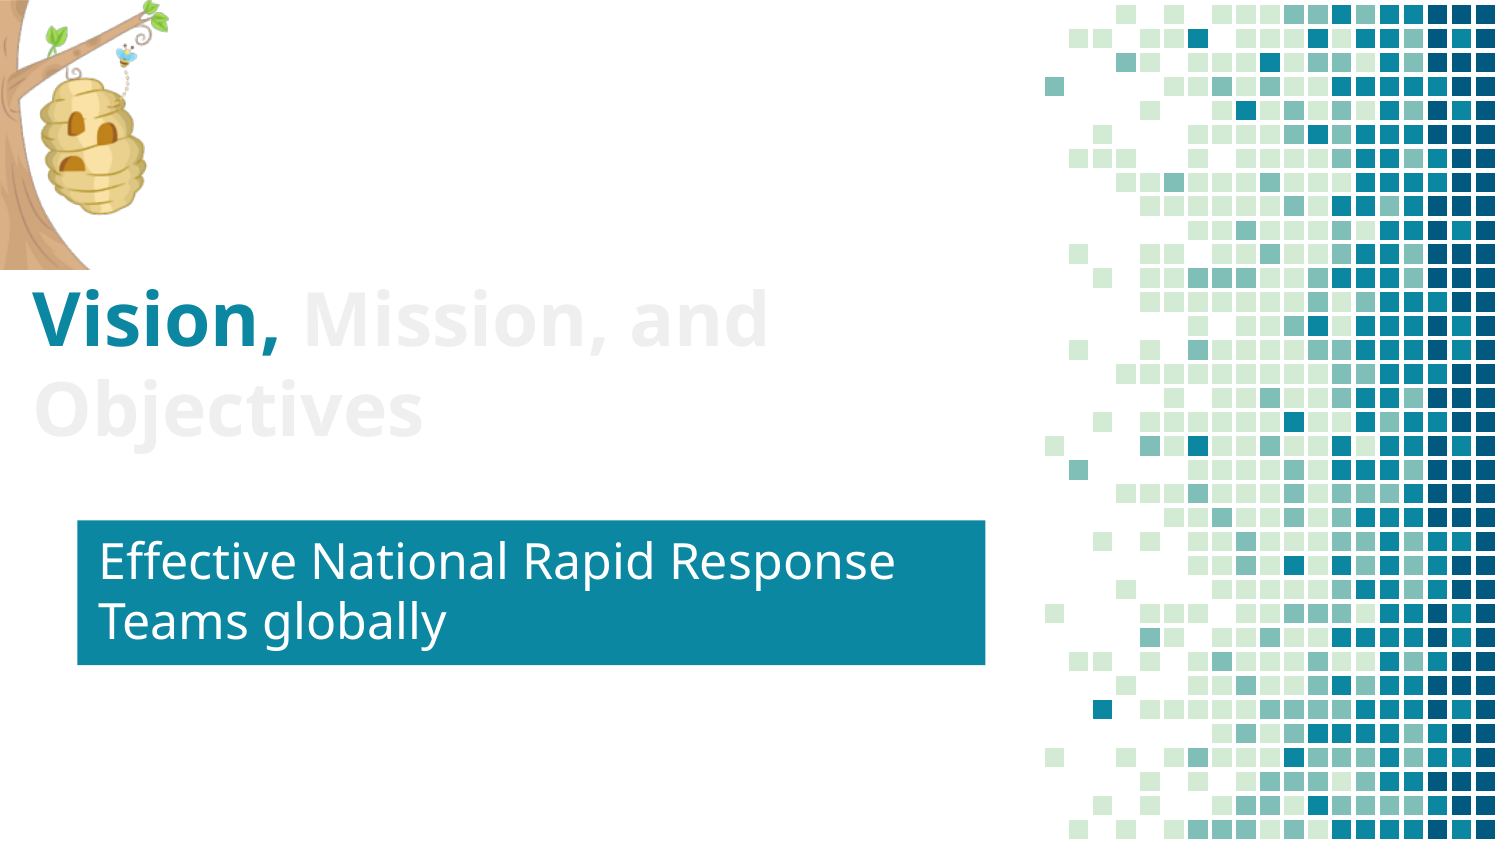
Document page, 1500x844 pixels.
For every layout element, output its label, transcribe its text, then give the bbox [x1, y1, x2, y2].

text_box Effective National Rapid Response Teams globally [83, 514, 986, 637]
text_box [77, 520, 986, 666]
title Vision, Mission, and Objectives [17, 276, 1062, 467]
picture [0, 0, 169, 270]
